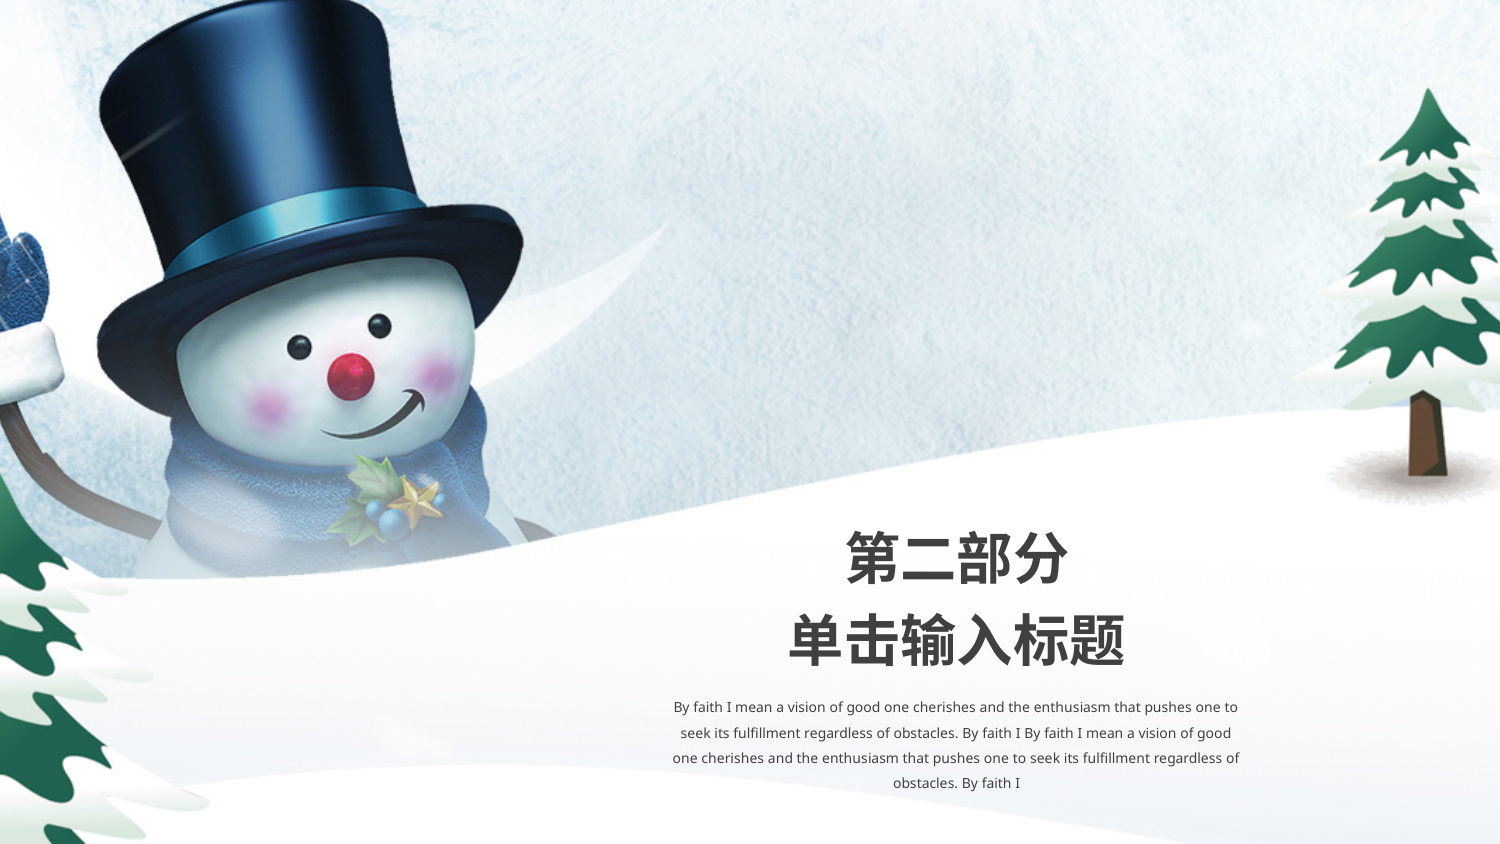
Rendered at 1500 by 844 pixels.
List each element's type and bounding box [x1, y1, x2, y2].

picture [0, 0, 1500, 844]
text_box [655, 516, 1259, 801]
